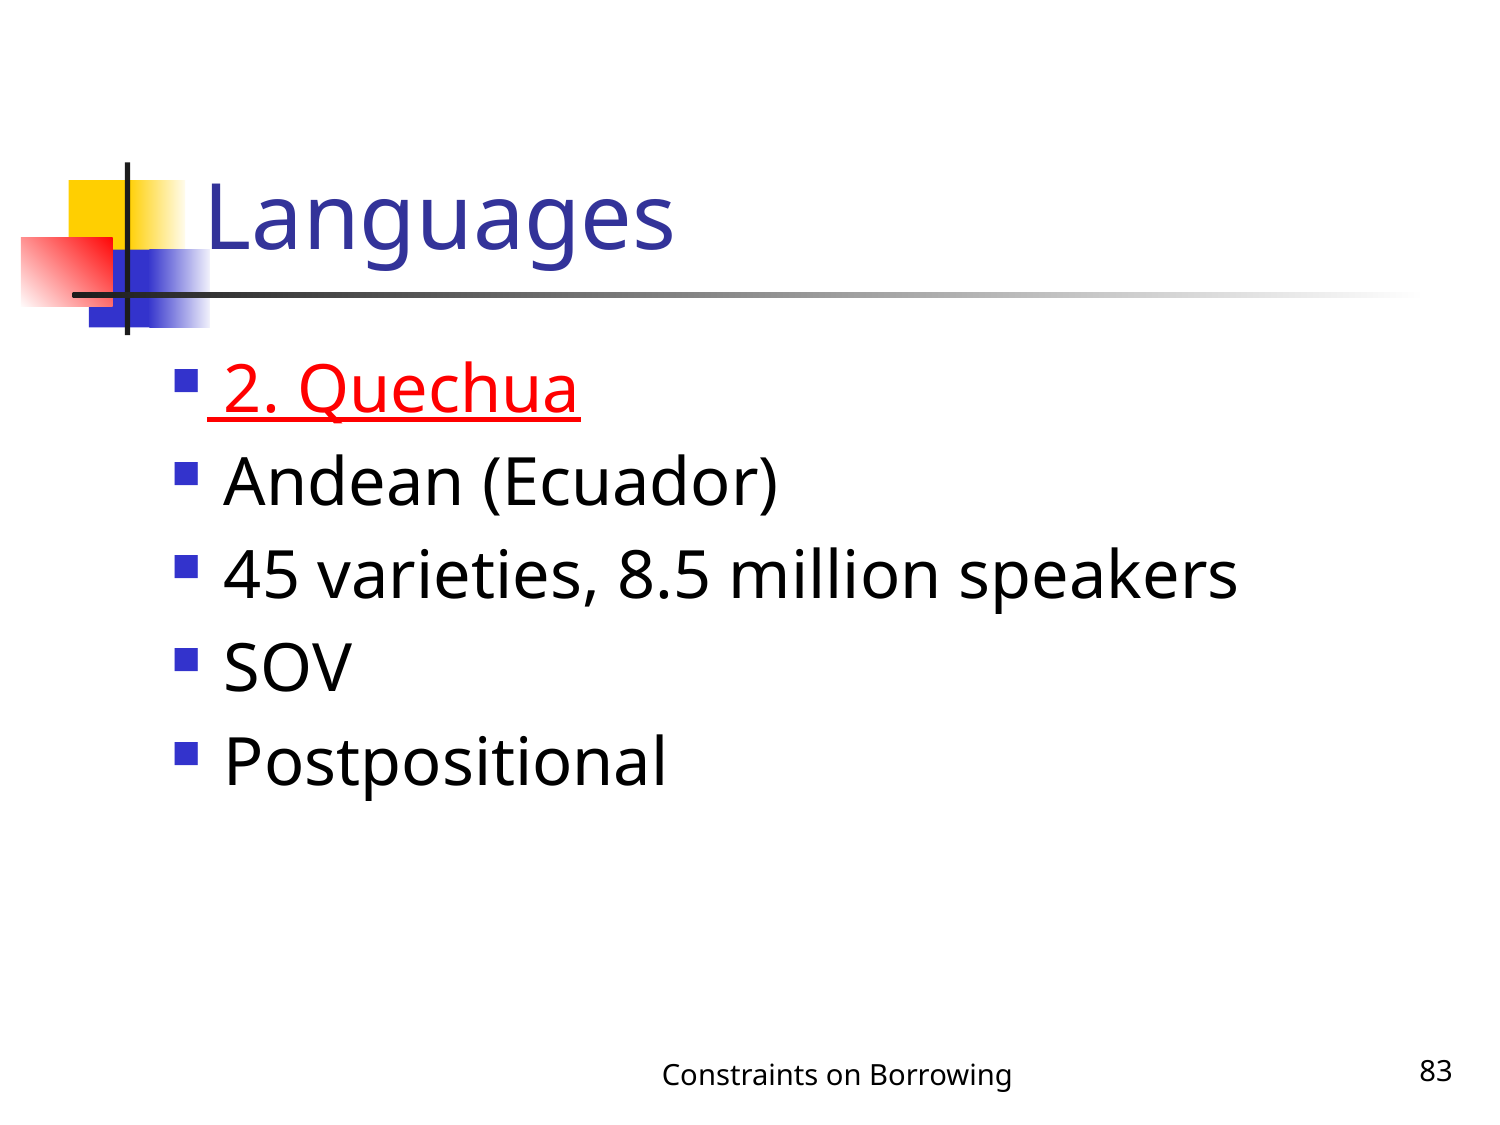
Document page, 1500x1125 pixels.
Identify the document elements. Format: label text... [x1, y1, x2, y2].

slide_number 83 [1154, 1023, 1468, 1100]
title Languages [188, 34, 1468, 276]
text_box 2. Quechua Andean (Ecuador) 45 varieties, 8.5 million speakers SOV Postpositional [156, 337, 1257, 806]
footer Constraints on Borrowing [599, 1023, 1076, 1100]
